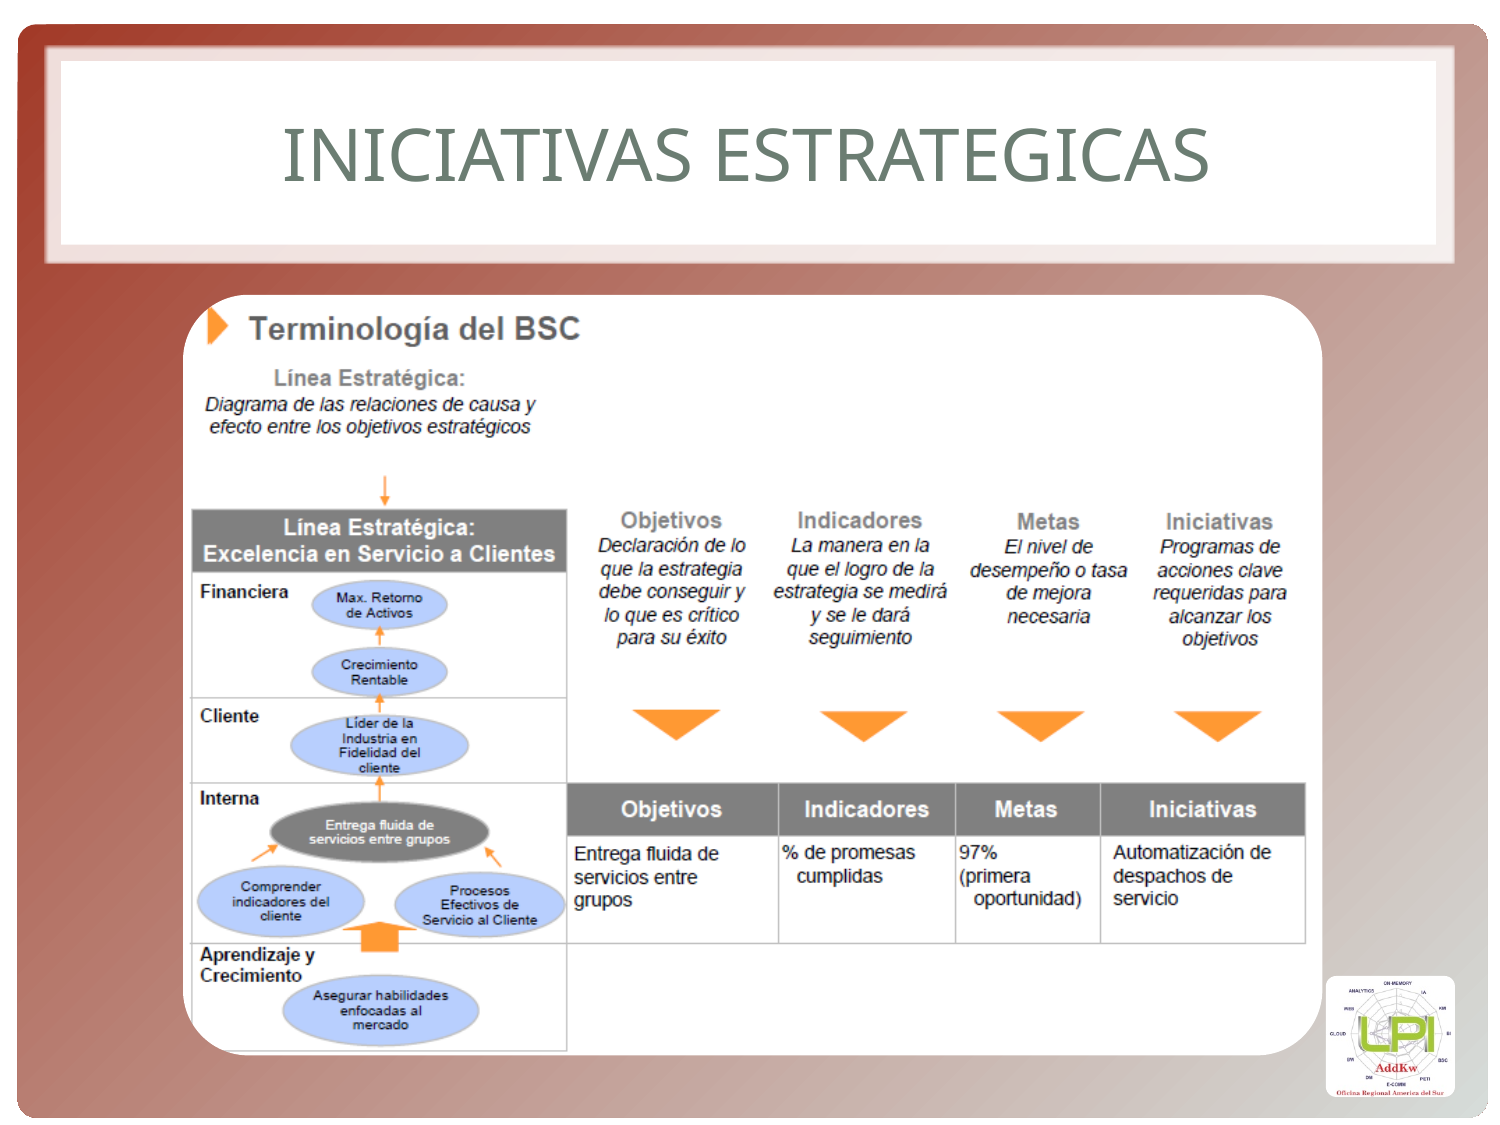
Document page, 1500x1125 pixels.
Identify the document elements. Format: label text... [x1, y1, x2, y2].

picture [1325, 975, 1455, 1097]
picture [182, 294, 1323, 1056]
title Iniciativas estrategicas [69, 66, 1425, 238]
